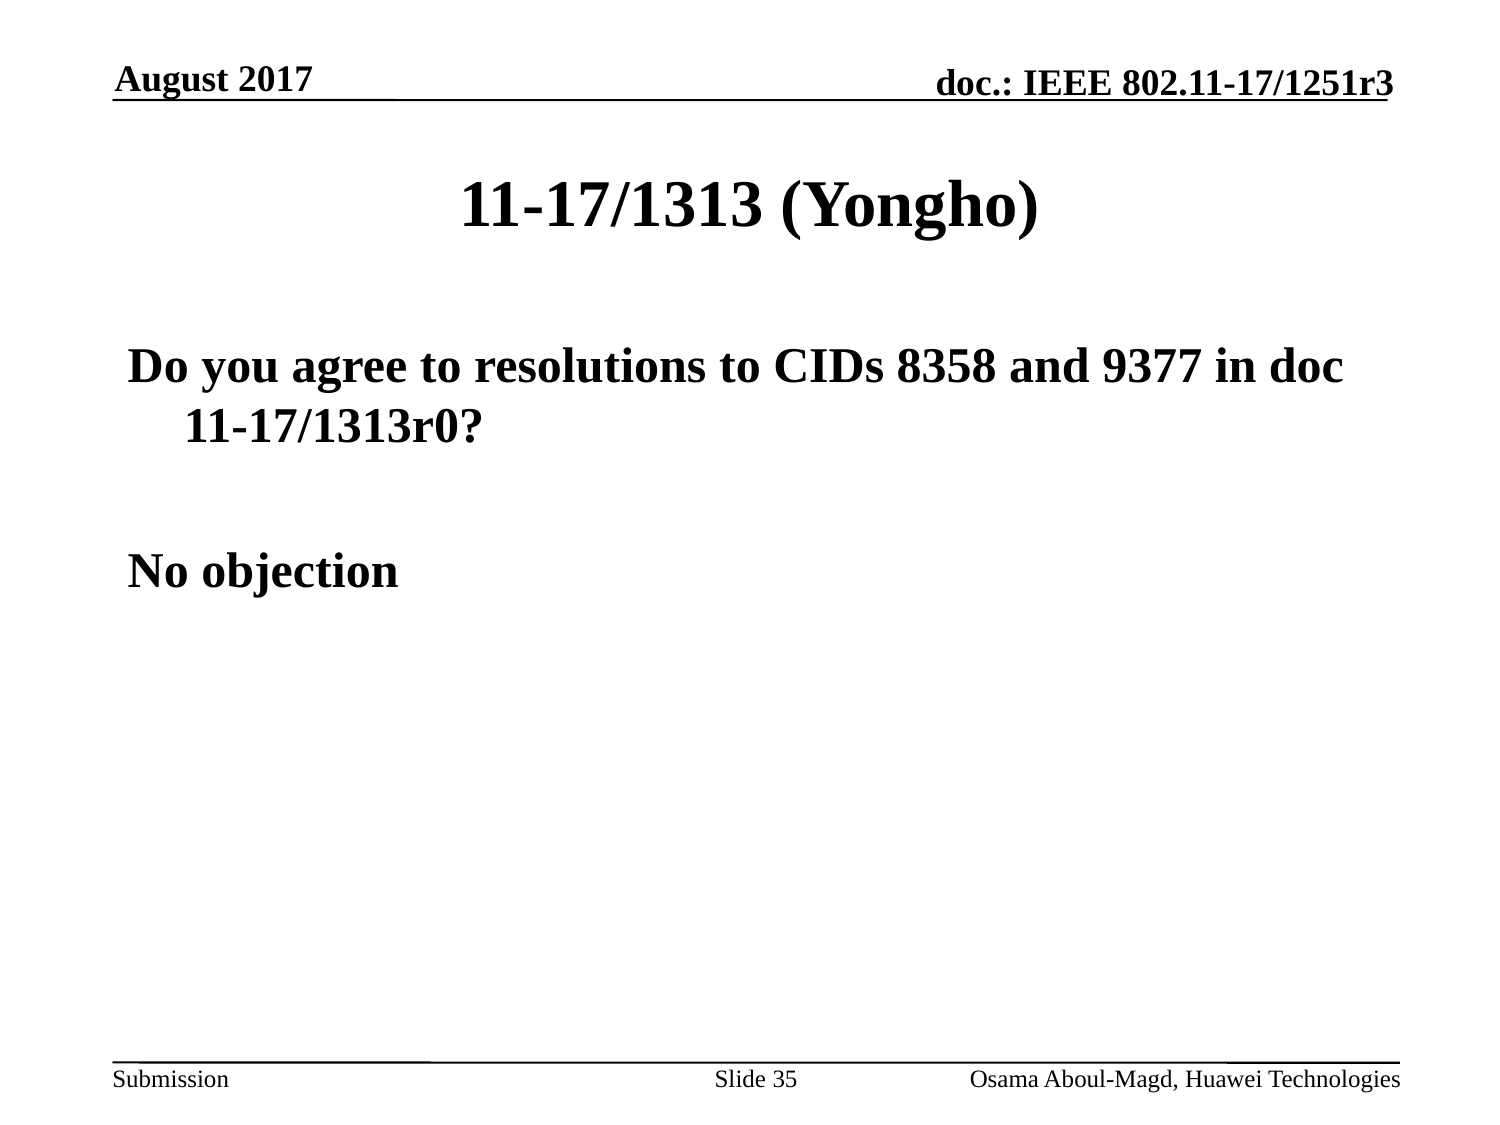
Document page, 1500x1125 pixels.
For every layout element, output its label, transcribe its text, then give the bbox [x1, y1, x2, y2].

footer Osama Aboul-Magd, Huawei Technologies [878, 1061, 1402, 1093]
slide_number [114, 54, 423, 100]
title 11-17/1313 (Yongho) [112, 112, 1388, 288]
list Do you agree to resolutions to CIDs 8358 and 9377 in doc 11-17/1313r0? No objection [112, 324, 1388, 1000]
slide_number Slide 35 [712, 1061, 800, 1123]
